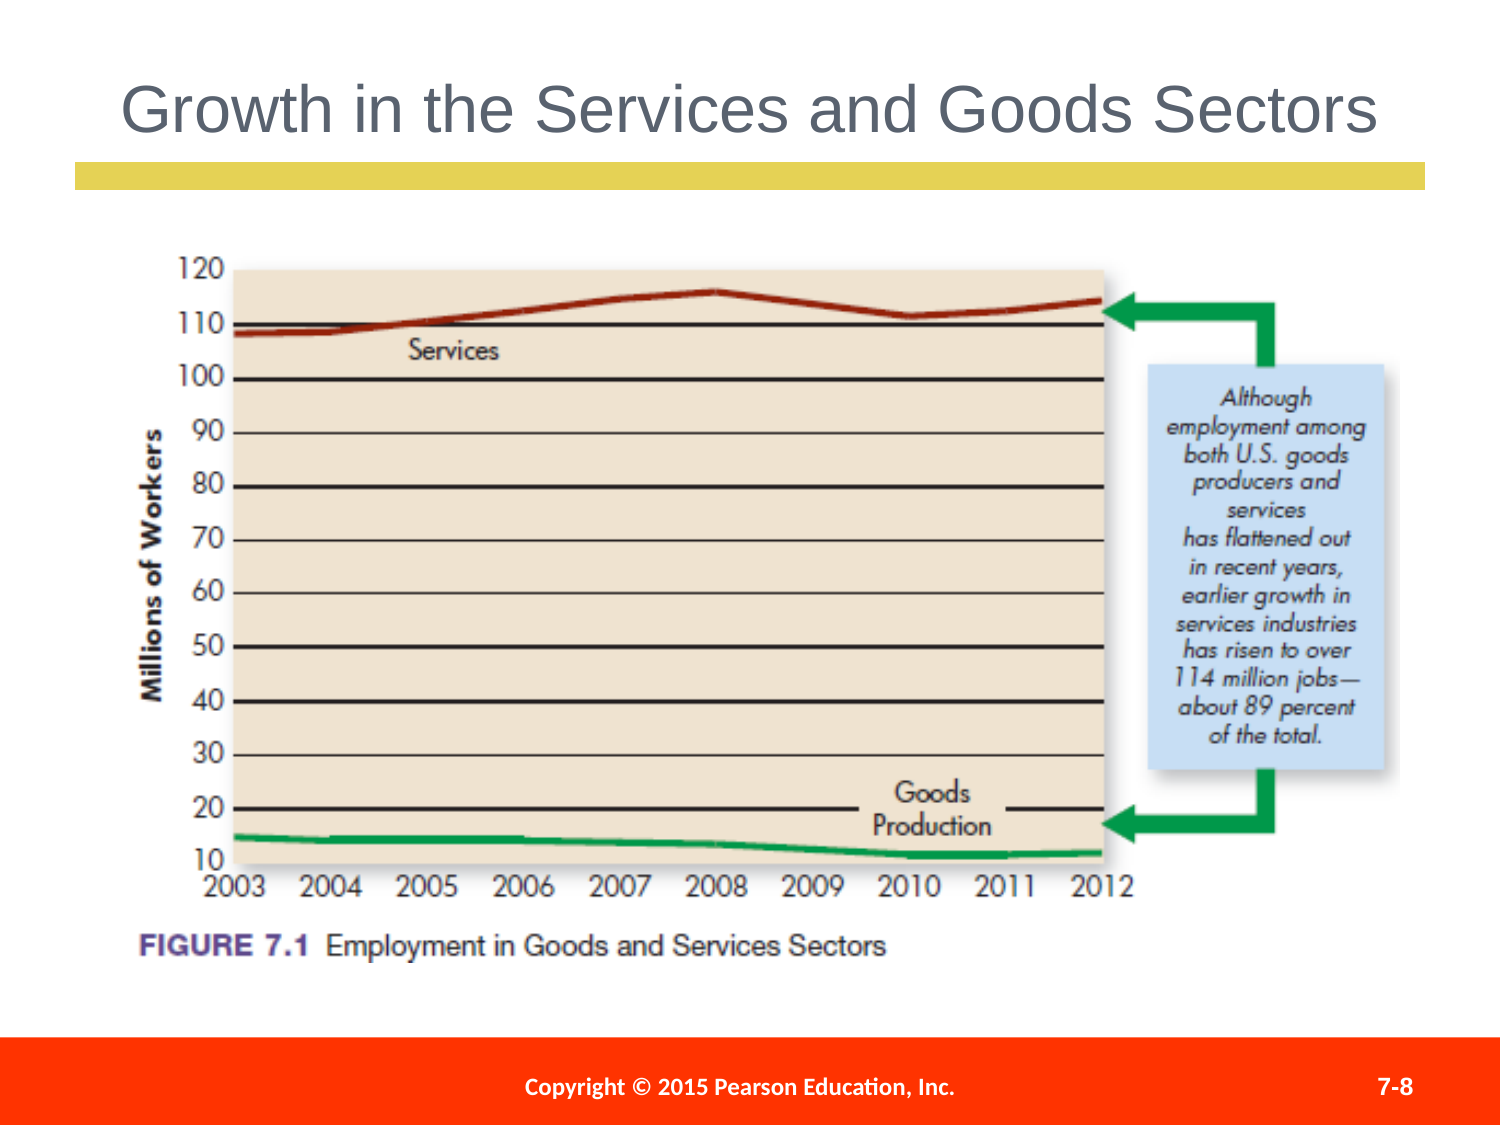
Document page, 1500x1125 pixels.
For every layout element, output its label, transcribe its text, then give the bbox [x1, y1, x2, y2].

picture [96, 242, 1401, 963]
title Growth in the Services and Goods Sectors [74, 12, 1426, 201]
